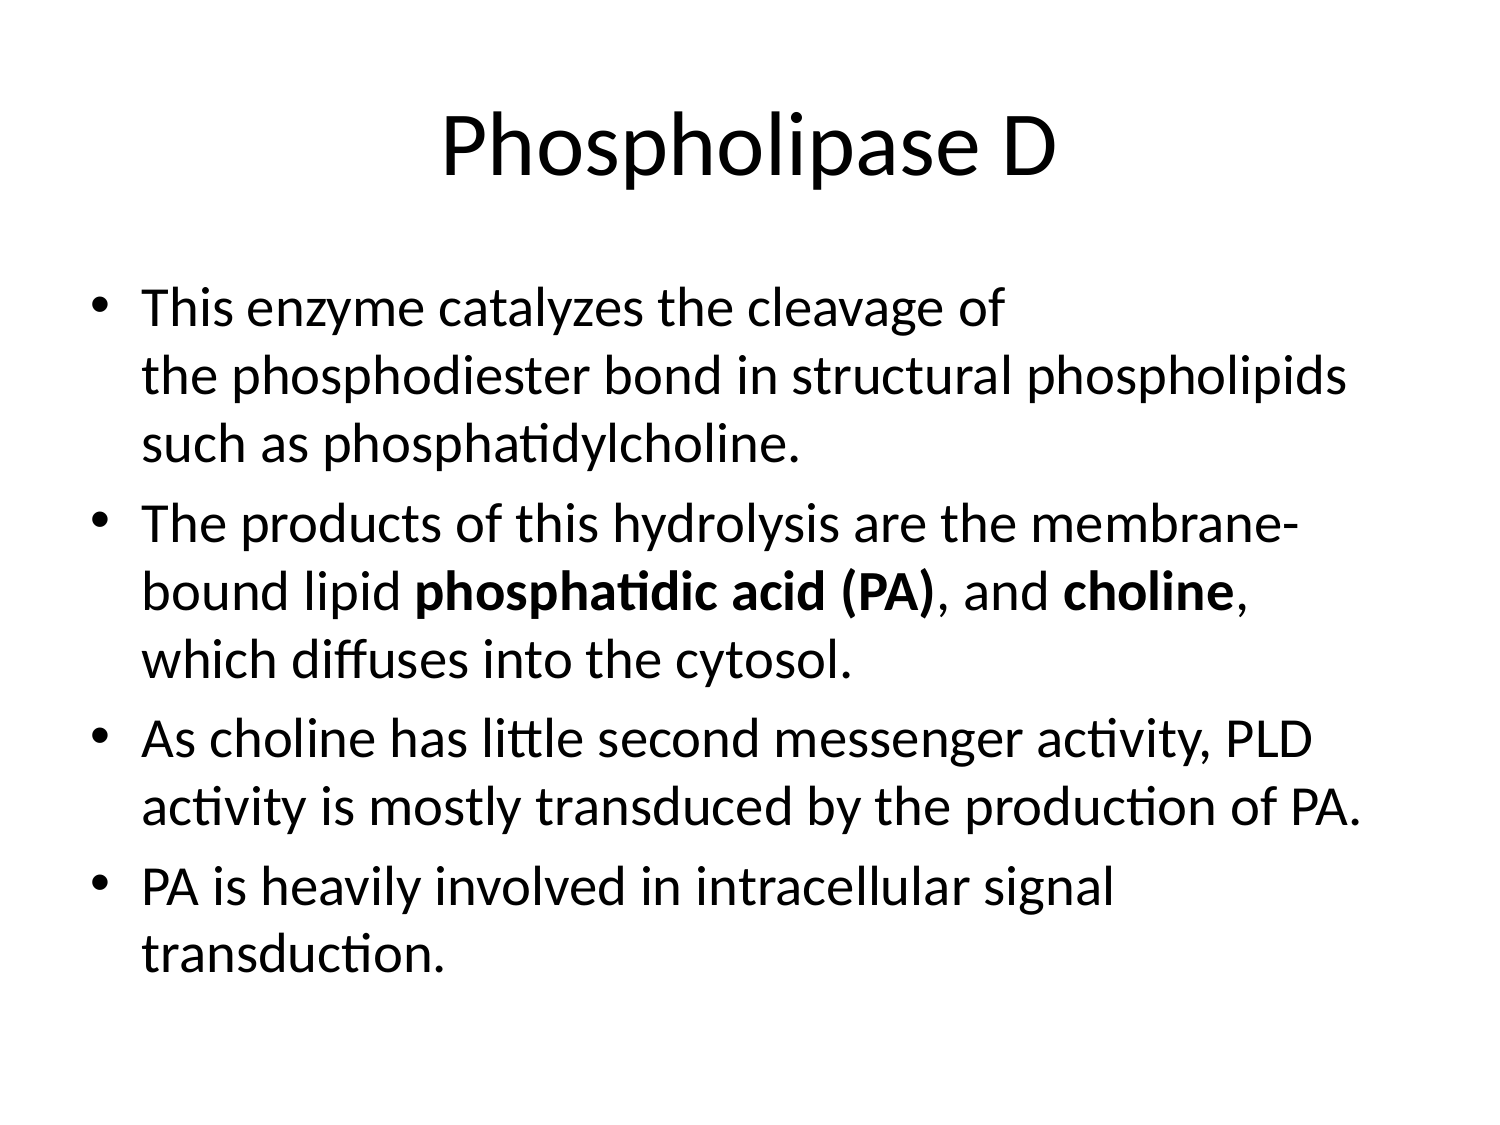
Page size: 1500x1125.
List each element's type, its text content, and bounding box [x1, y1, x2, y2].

title Phospholipase D [75, 45, 1425, 233]
list This enzyme catalyzes the cleavage of the phosphodiester bond in structural phospholipids such as phosphatidylcholine. The products of this hydrolysis are the membrane-bound lipid phosphatidic acid (PA), and choline, which diffuses into the cytosol. As choline has little second messenger activity, PLD activity is mostly transduced by the production of PA. PA is heavily involved in intracellular signal transduction. [75, 262, 1425, 1005]
